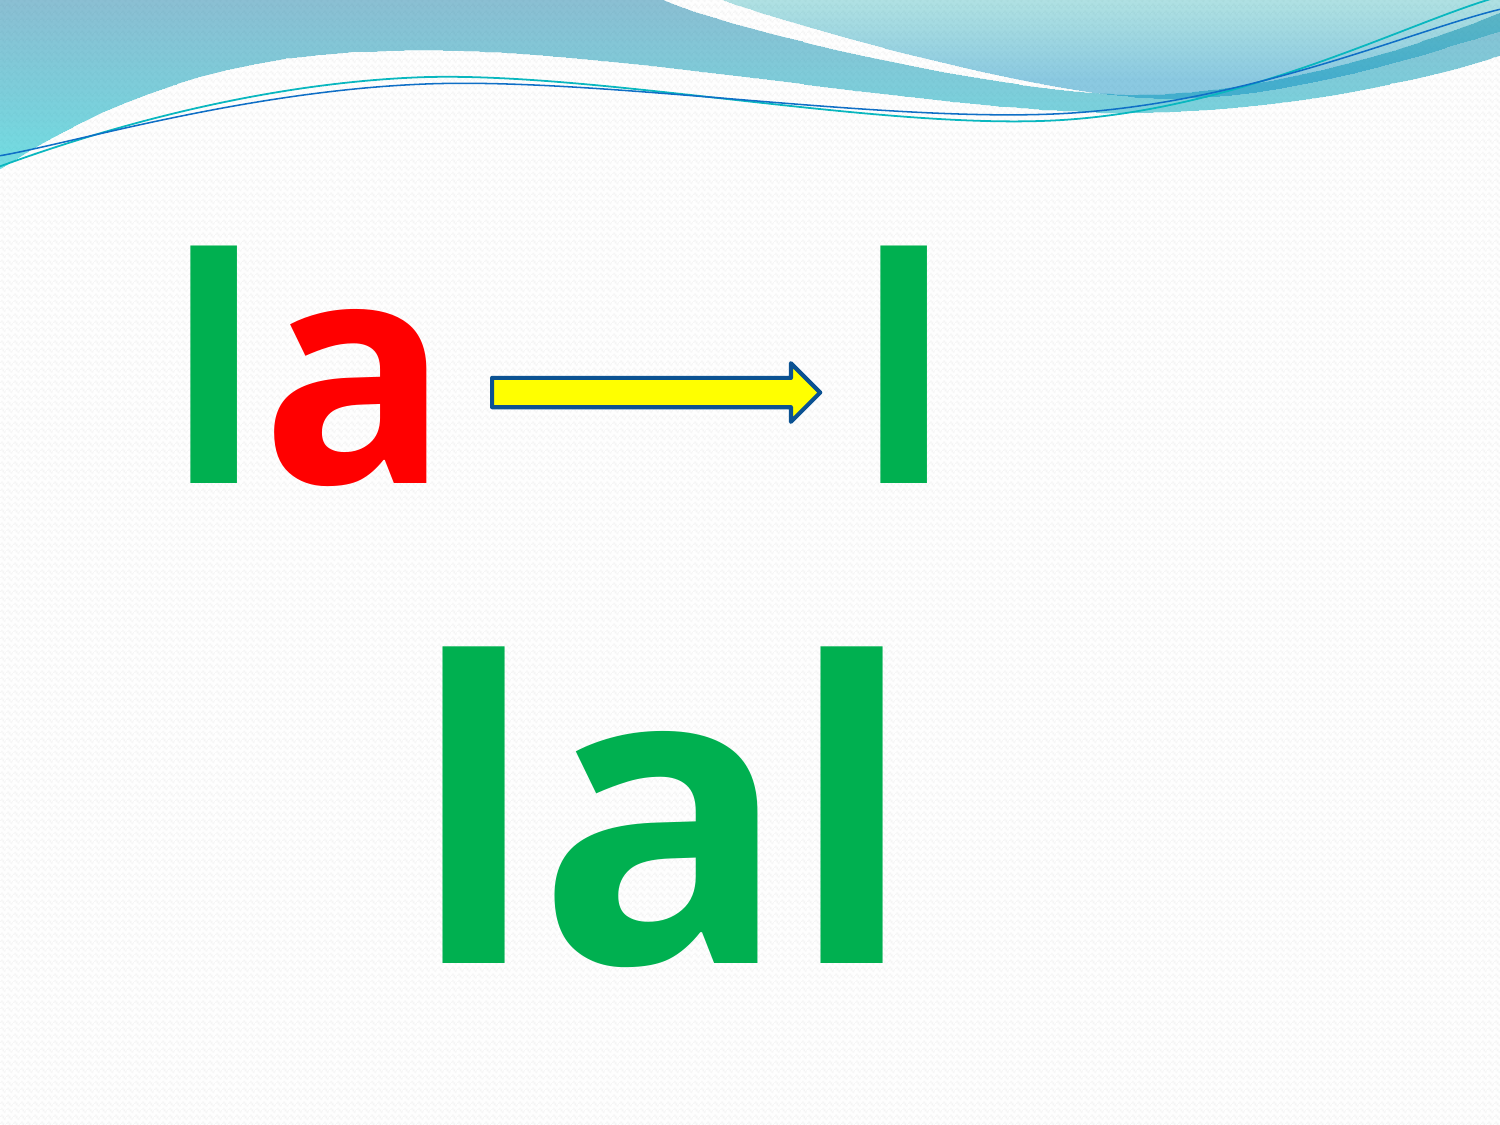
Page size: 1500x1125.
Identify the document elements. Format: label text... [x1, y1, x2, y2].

text_box [490, 361, 823, 424]
text_box la l lal [70, 164, 1454, 1054]
